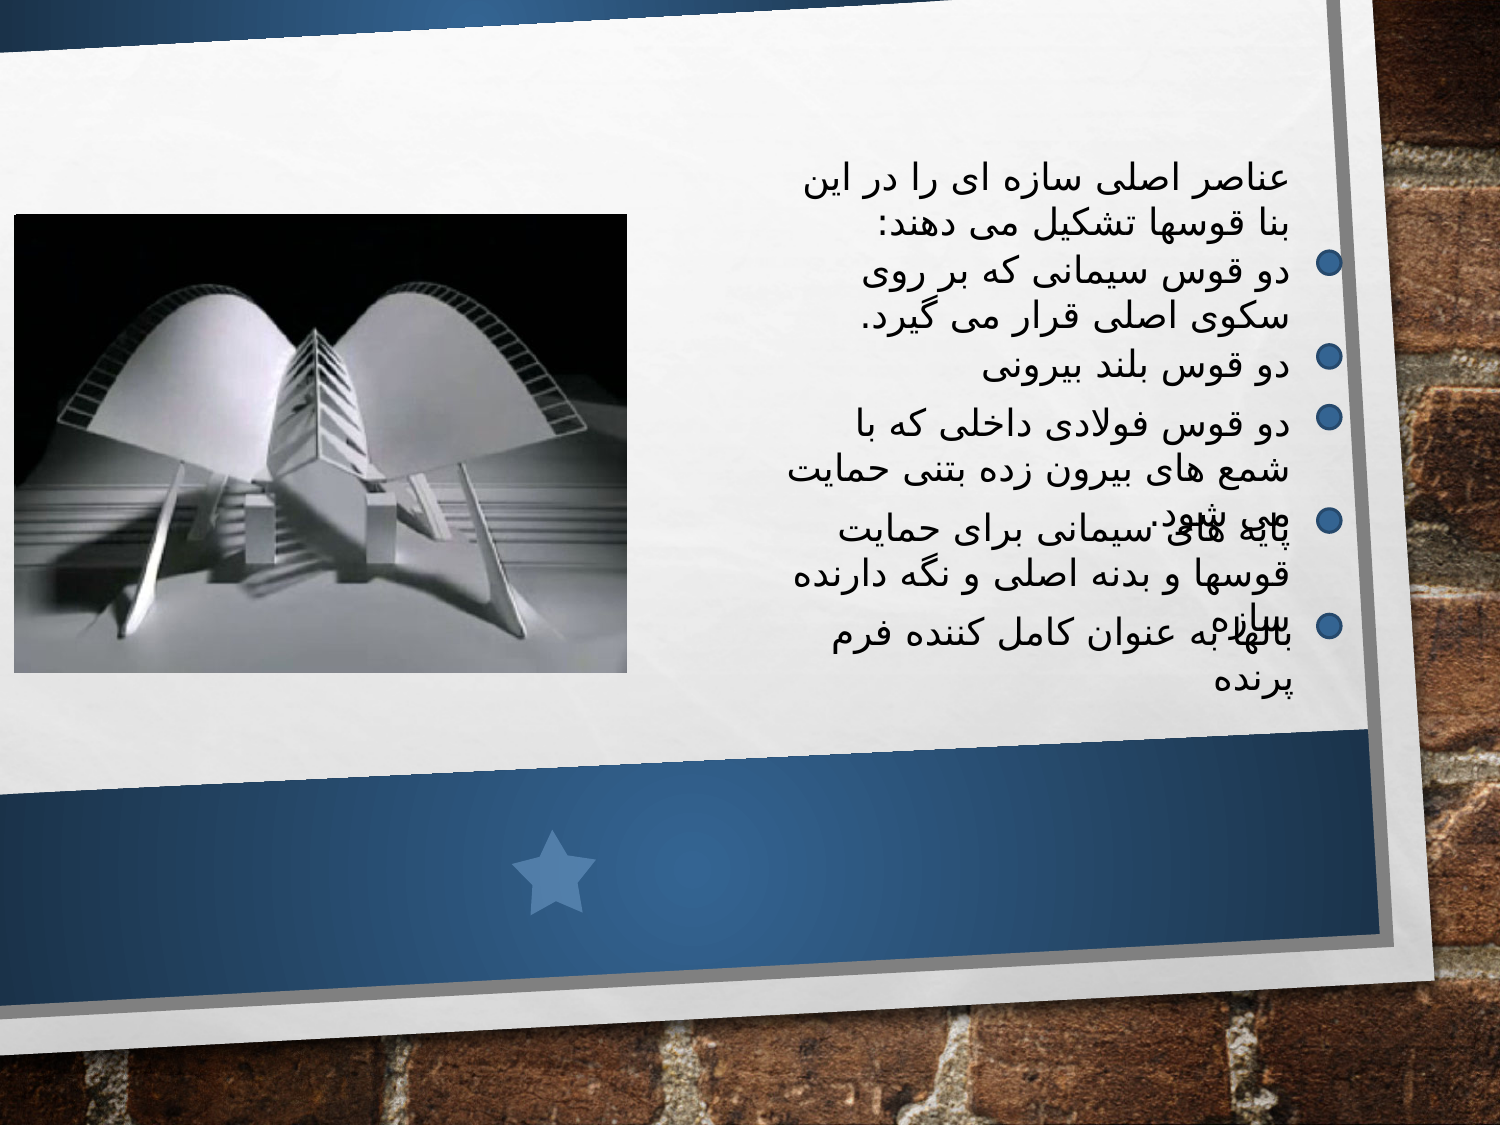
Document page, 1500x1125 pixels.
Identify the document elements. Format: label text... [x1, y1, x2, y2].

text_box [1316, 343, 1343, 370]
text_box عناصر اصلی سازه ای را در این بنا قوسها تشکیل می دهند: [755, 145, 1306, 238]
text_box دو قوس سیمانی که بر روی سکوی اصلی قرار می گیرد. [755, 238, 1306, 332]
picture [0, 0, 1500, 1125]
picture [13, 214, 627, 674]
text_box بالها به عنوان کامل کننده فرم پرنده [758, 600, 1309, 706]
text_box دو قوس بلند بیرونی [755, 332, 1306, 391]
text_box پایه های سیمانی برای حمایت قوسها و بدنه اصلی و نگه دارنده سازه [755, 541, 1306, 647]
text_box [1316, 507, 1343, 534]
text_box [1316, 249, 1343, 276]
text_box [1316, 612, 1343, 640]
text_box [1316, 403, 1343, 431]
text_box دو قوس فولادی داخلی که با شمع های بیرون زده بتنی حمایت می شود. [755, 391, 1306, 541]
